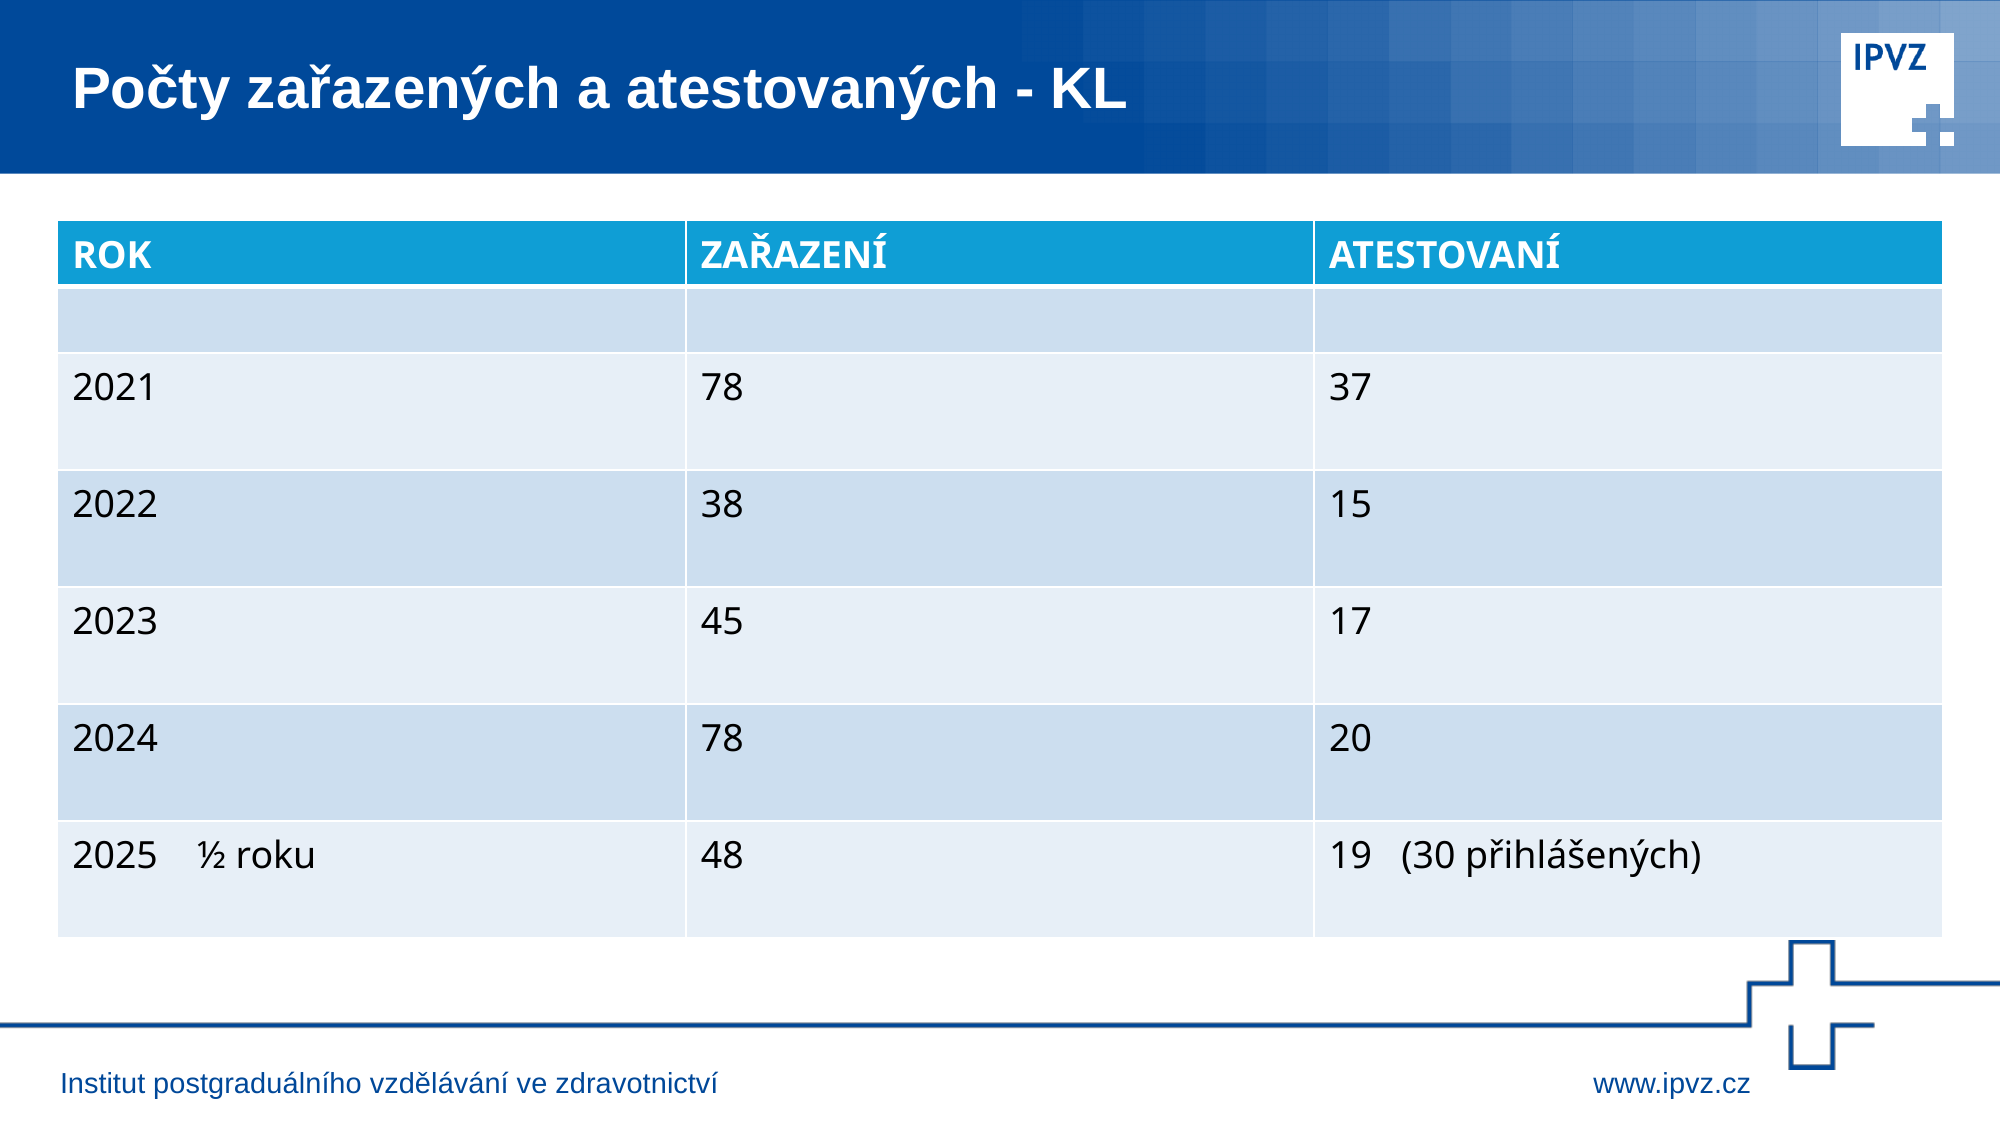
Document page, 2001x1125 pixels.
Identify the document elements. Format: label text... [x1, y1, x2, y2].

table_header ATESTOVANÍ [1315, 221, 1942, 284]
table_cell 48 [687, 822, 1313, 937]
table_cell [1315, 289, 1942, 352]
table_cell 45 [687, 588, 1313, 703]
table_cell 15 [1315, 471, 1942, 586]
table_cell 2024 [58, 705, 685, 820]
table_cell 37 [1315, 354, 1942, 469]
table_cell [58, 289, 685, 352]
table_header ROK [58, 221, 685, 284]
table_cell 2022 [58, 471, 685, 586]
picture [0, 940, 2000, 1070]
table_cell 20 [1315, 705, 1942, 820]
table_cell ½ roku [58, 822, 685, 937]
table_header ZAŘAZENÍ [687, 221, 1313, 284]
table_cell 38 [687, 471, 1313, 586]
table_cell 78 [687, 354, 1313, 469]
table_cell 2023 [58, 588, 685, 703]
title Počty zařazených a atestovaných - KL [57, 18, 1783, 161]
table_cell [687, 289, 1313, 352]
picture [1022, 0, 2000, 174]
table_cell 19 (30 přihlášených) [1315, 822, 1942, 937]
table_cell 17 [1315, 588, 1942, 703]
table_cell 2021 [58, 354, 685, 469]
table_cell 78 [687, 705, 1313, 820]
